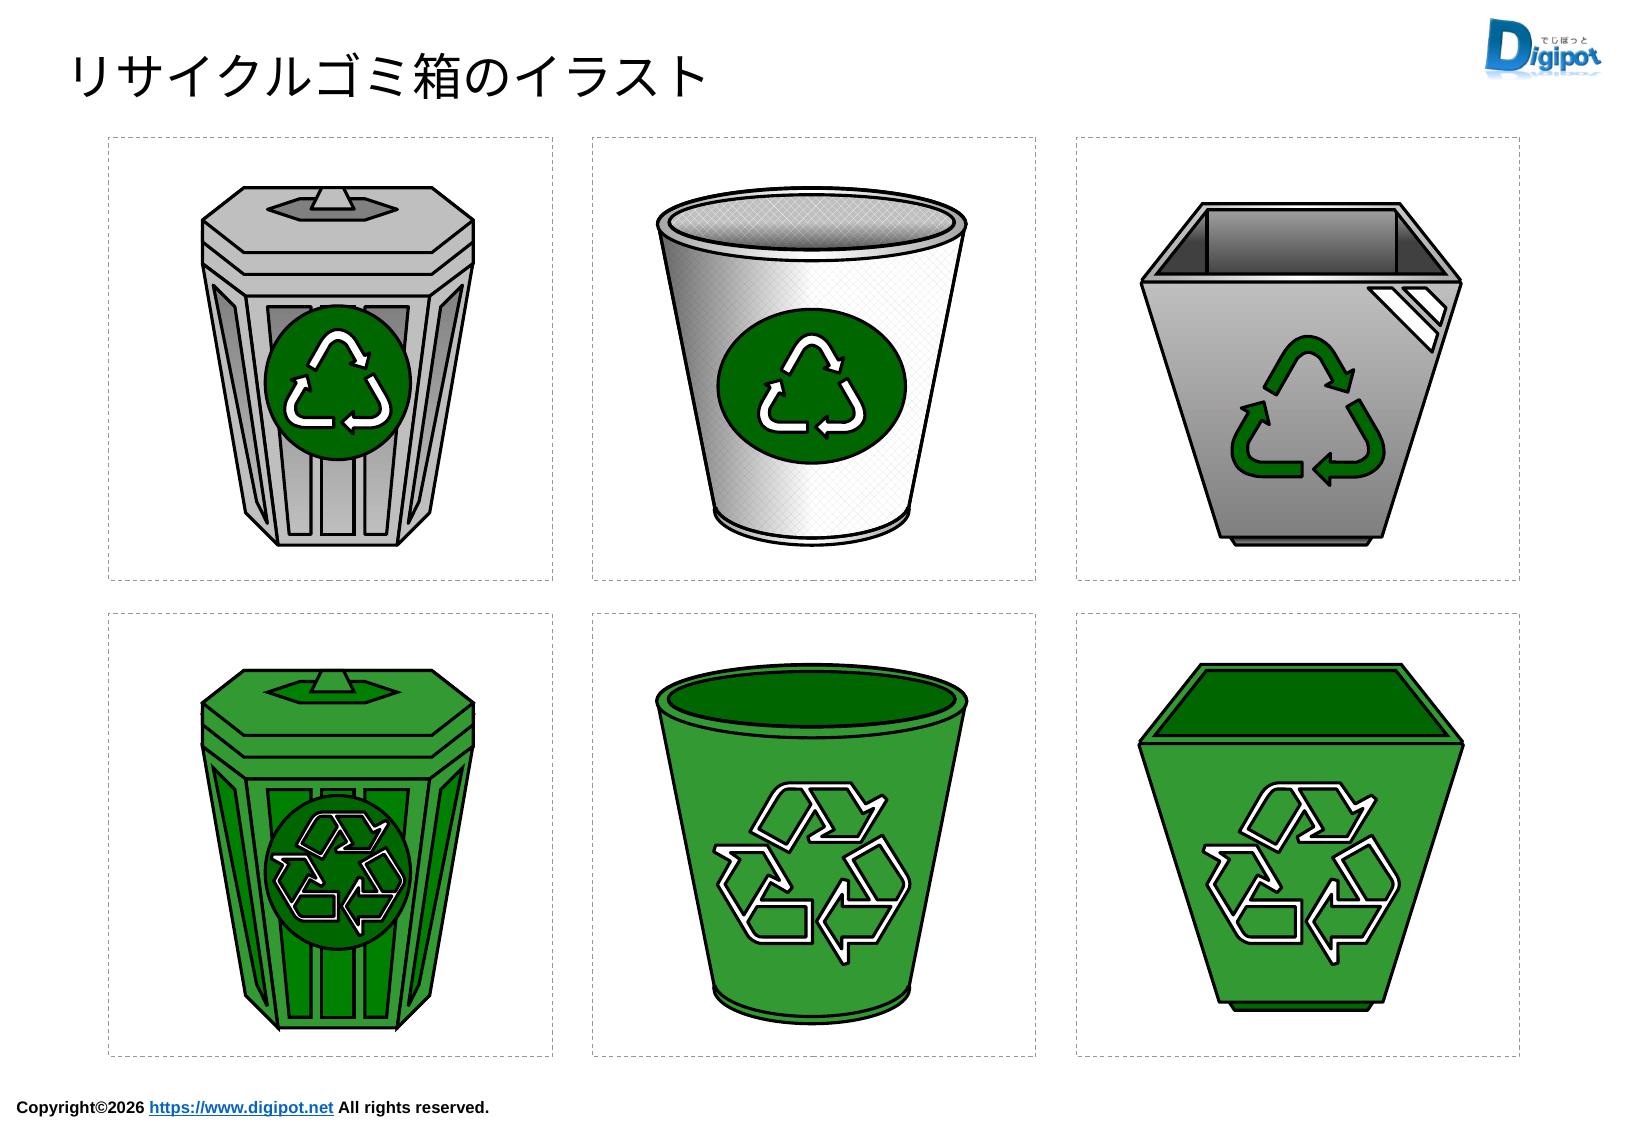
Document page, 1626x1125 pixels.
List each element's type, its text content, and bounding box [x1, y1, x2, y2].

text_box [202, 187, 474, 546]
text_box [202, 670, 474, 1028]
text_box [656, 664, 967, 1024]
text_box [657, 187, 966, 546]
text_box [1141, 203, 1462, 546]
picture [1485, 18, 1602, 82]
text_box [1138, 664, 1464, 1011]
text_box リサイクルゴミ箱のイラスト [50, 38, 727, 113]
